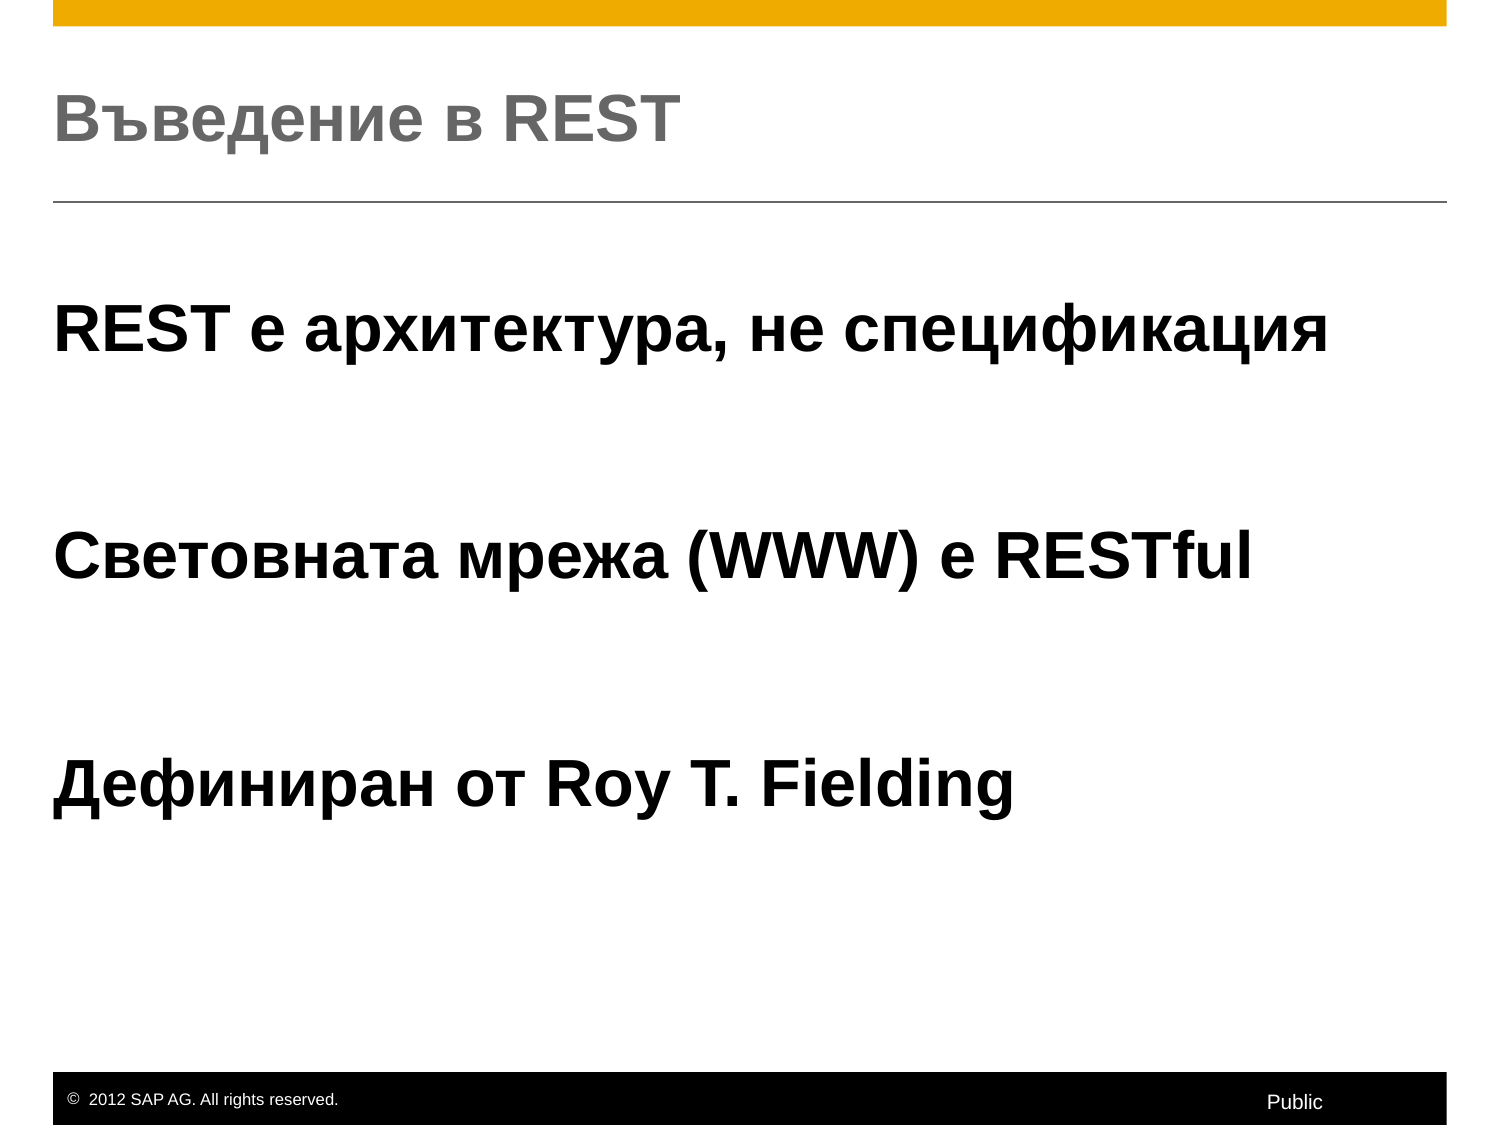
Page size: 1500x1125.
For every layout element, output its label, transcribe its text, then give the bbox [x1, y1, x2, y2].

list REST е архитектура, не спецификация Световната мрежа (WWW) е RESTful Дефиниран от Roy T. Fielding [53, 284, 1447, 998]
title Въведение в REST [53, 53, 1447, 178]
